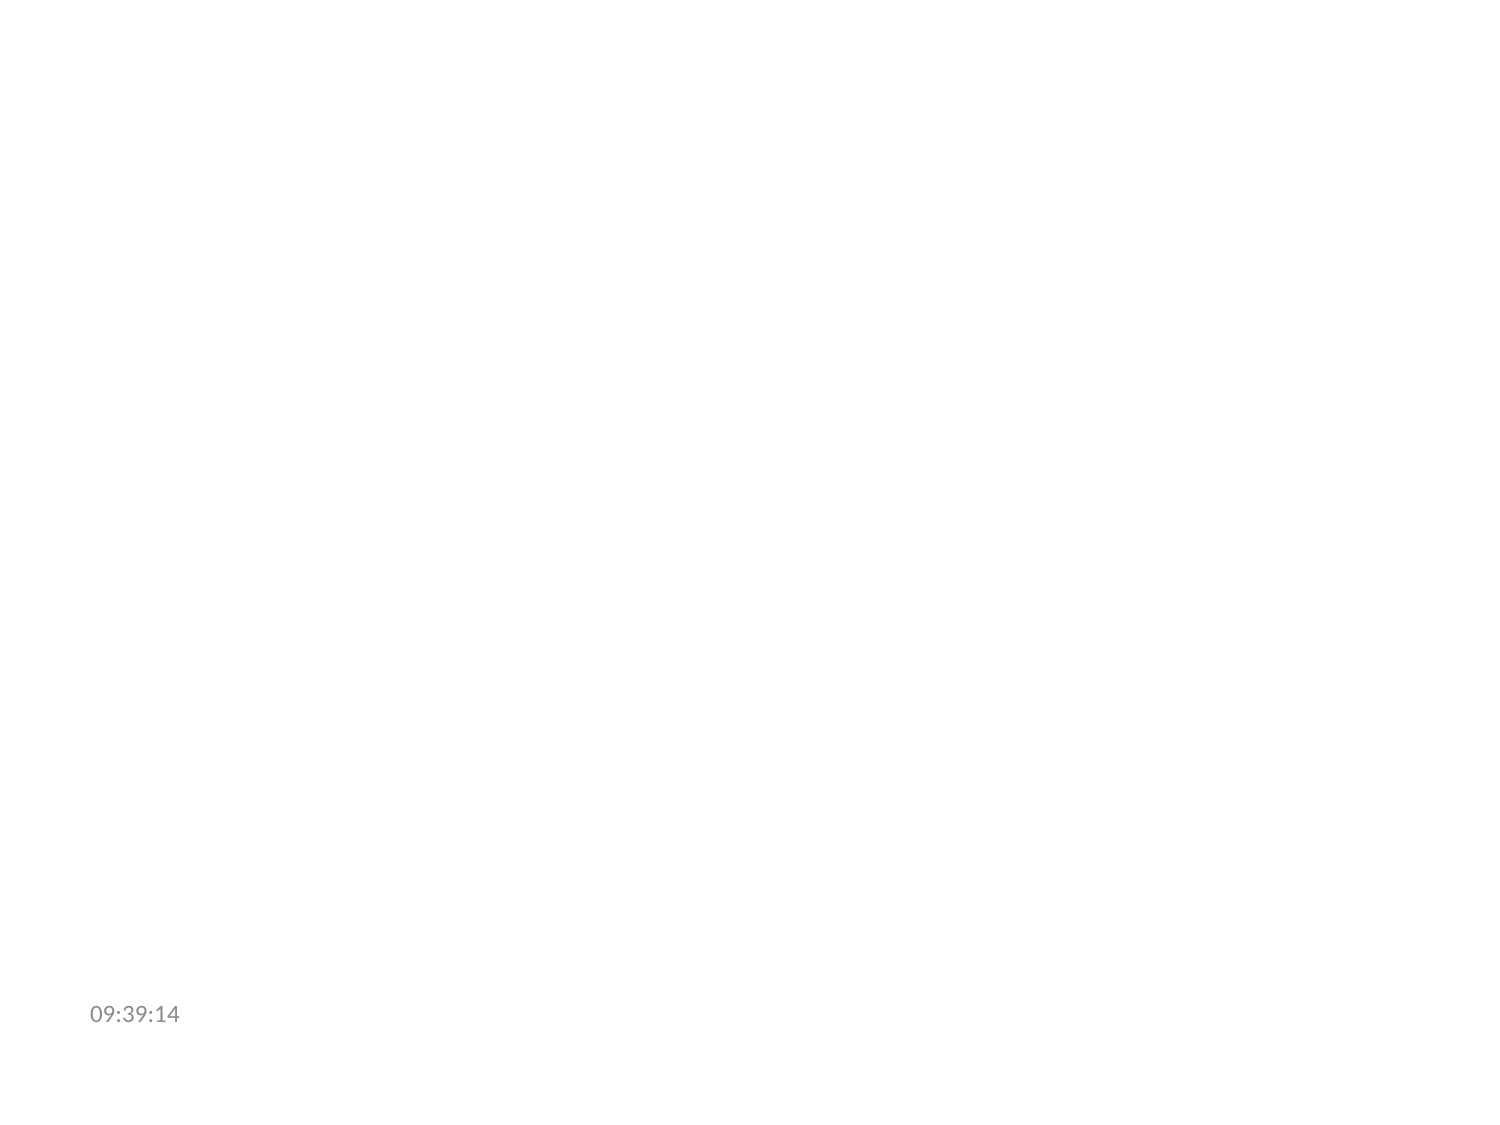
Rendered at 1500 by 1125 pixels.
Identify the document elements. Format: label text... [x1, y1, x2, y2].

text_box 15:35:09 [75, 982, 425, 1043]
